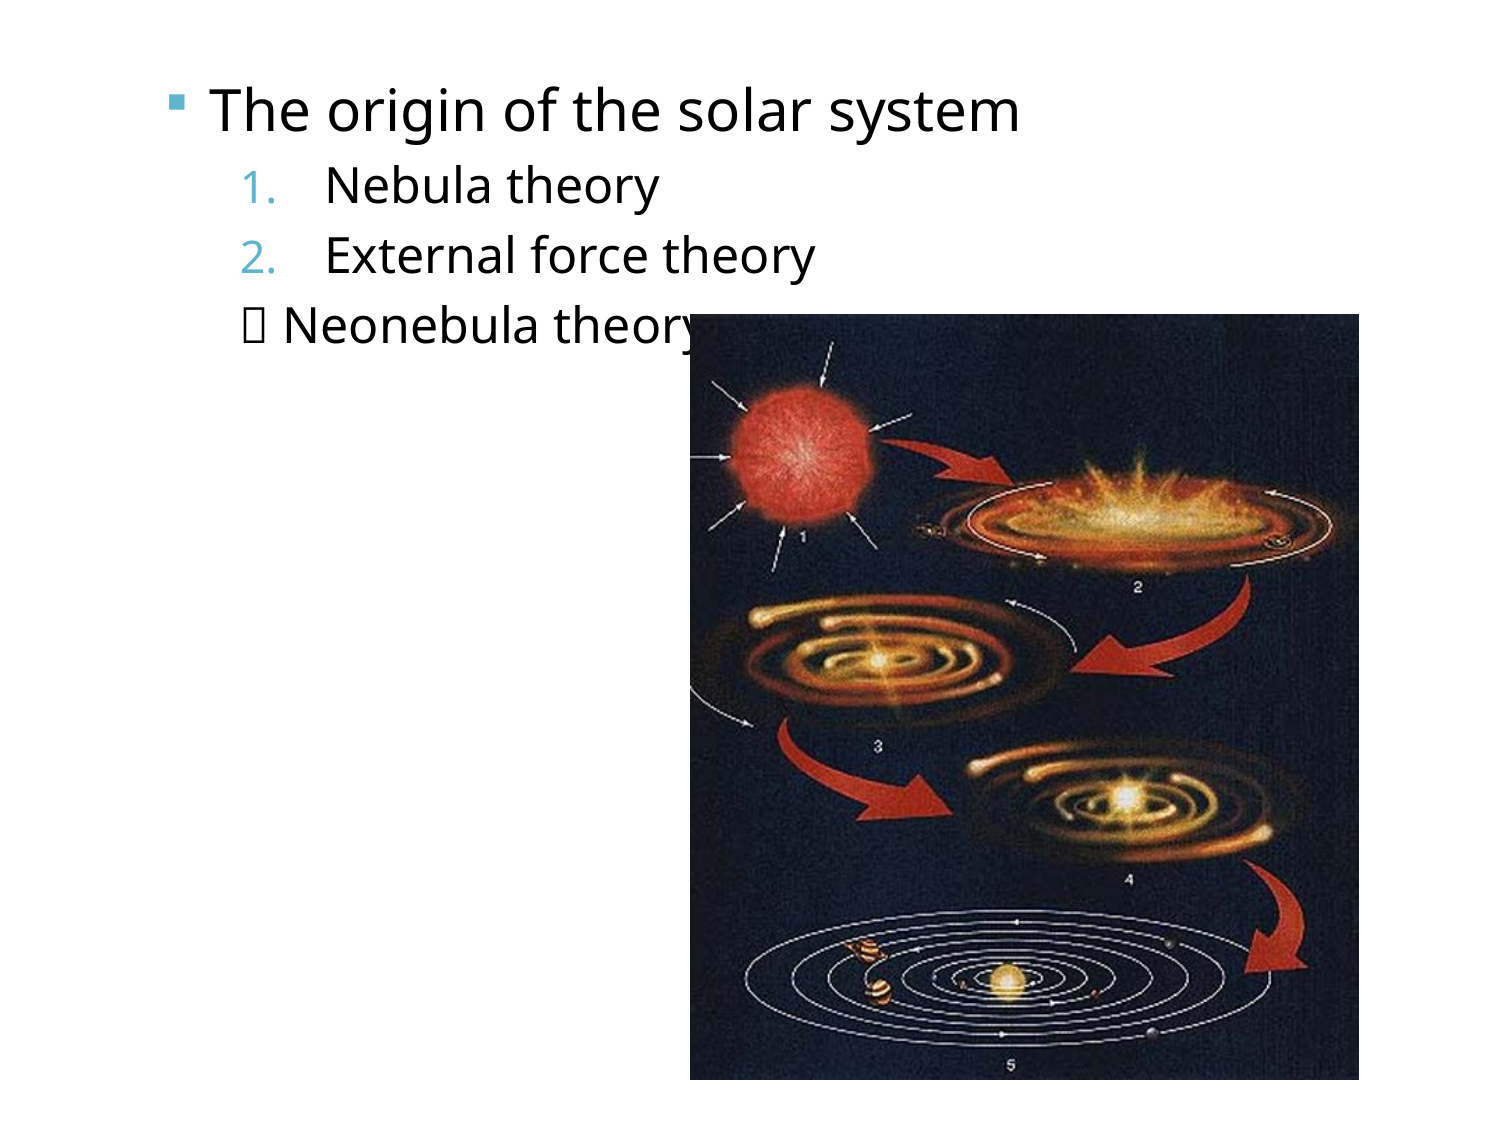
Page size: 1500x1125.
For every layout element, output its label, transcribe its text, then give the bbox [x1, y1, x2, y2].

text_box The origin of the solar system Nebula theory External force theory  Neonebula theory [74, 66, 1425, 1071]
picture [690, 314, 1359, 1080]
